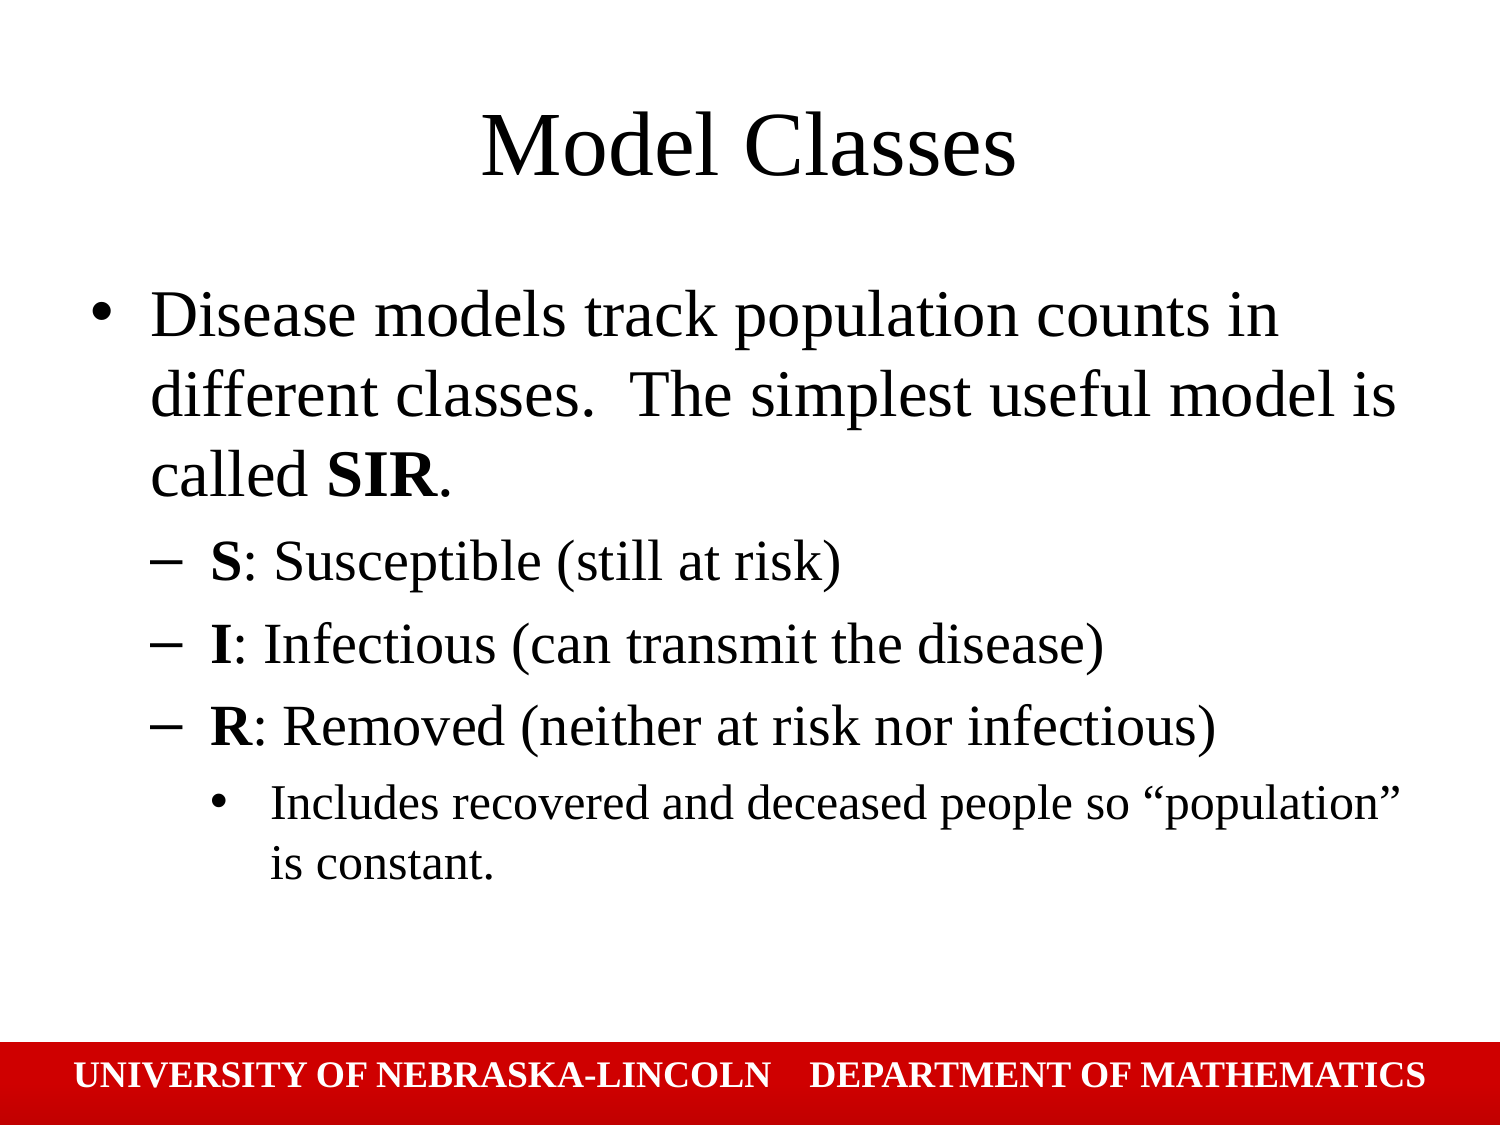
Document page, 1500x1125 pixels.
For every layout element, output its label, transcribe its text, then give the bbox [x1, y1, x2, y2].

title Model Classes [75, 45, 1425, 233]
list Disease models track population counts in different classes. The simplest useful model is called SIR. S: Susceptible (still at risk) I: Infectious (can transmit the disease) R: Removed (neither at risk nor infectious) Includes recovered and deceased people so “population” is constant. [75, 262, 1425, 1005]
